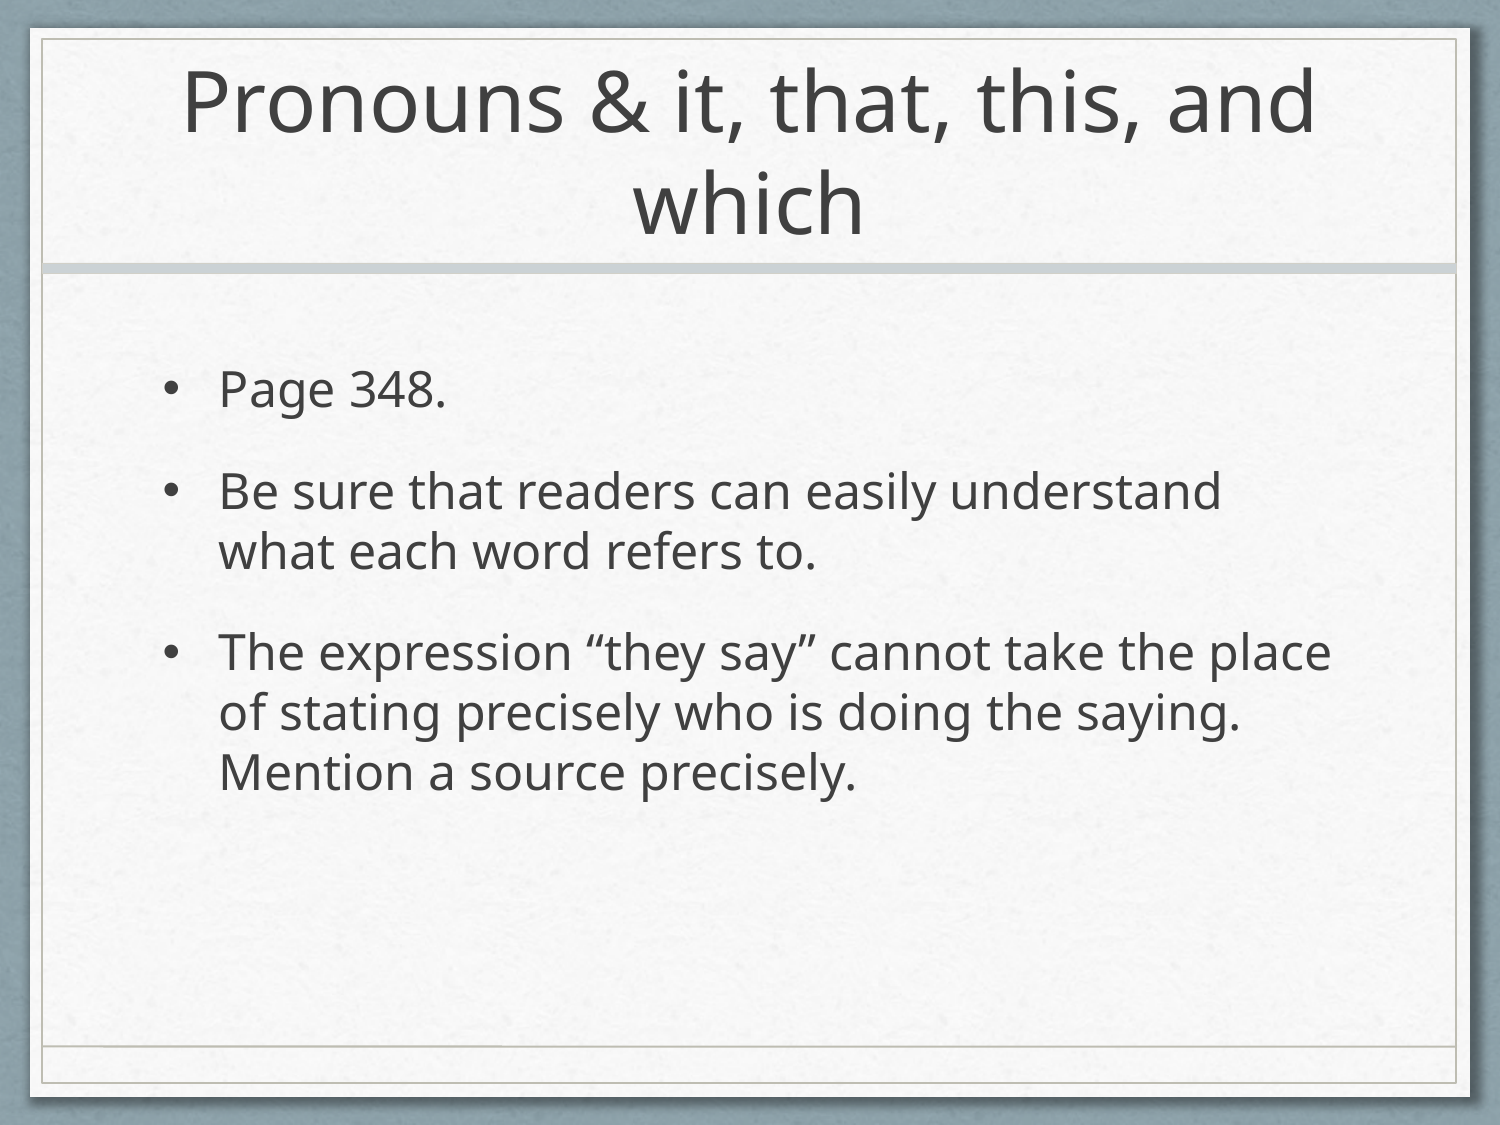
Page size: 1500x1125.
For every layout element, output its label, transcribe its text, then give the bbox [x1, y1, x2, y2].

list Page 348. Be sure that readers can easily understand what each word refers to. The expression “they say” cannot take the place of stating precisely who is doing the saying. Mention a source precisely. [147, 350, 1353, 995]
title Pronouns & it, that, this, and which [147, 40, 1353, 260]
picture [30, 28, 1470, 1097]
